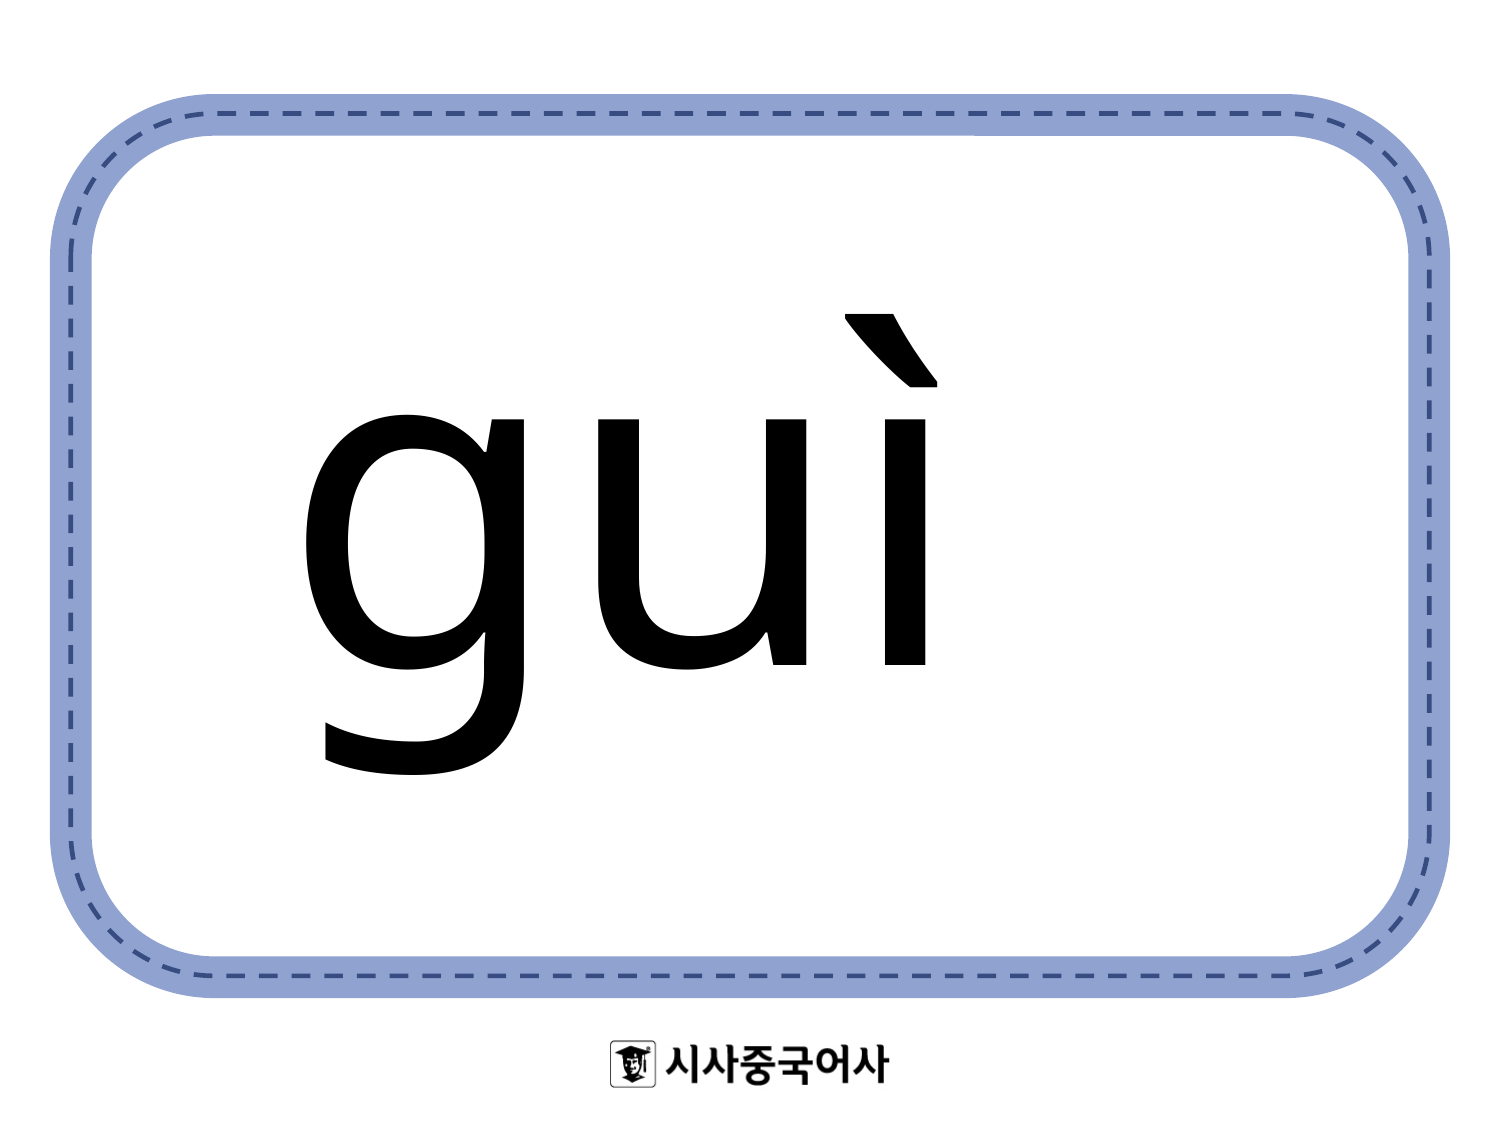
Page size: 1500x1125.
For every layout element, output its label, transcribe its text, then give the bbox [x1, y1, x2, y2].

picture [602, 1034, 898, 1094]
text_box guì [145, 125, 1354, 788]
